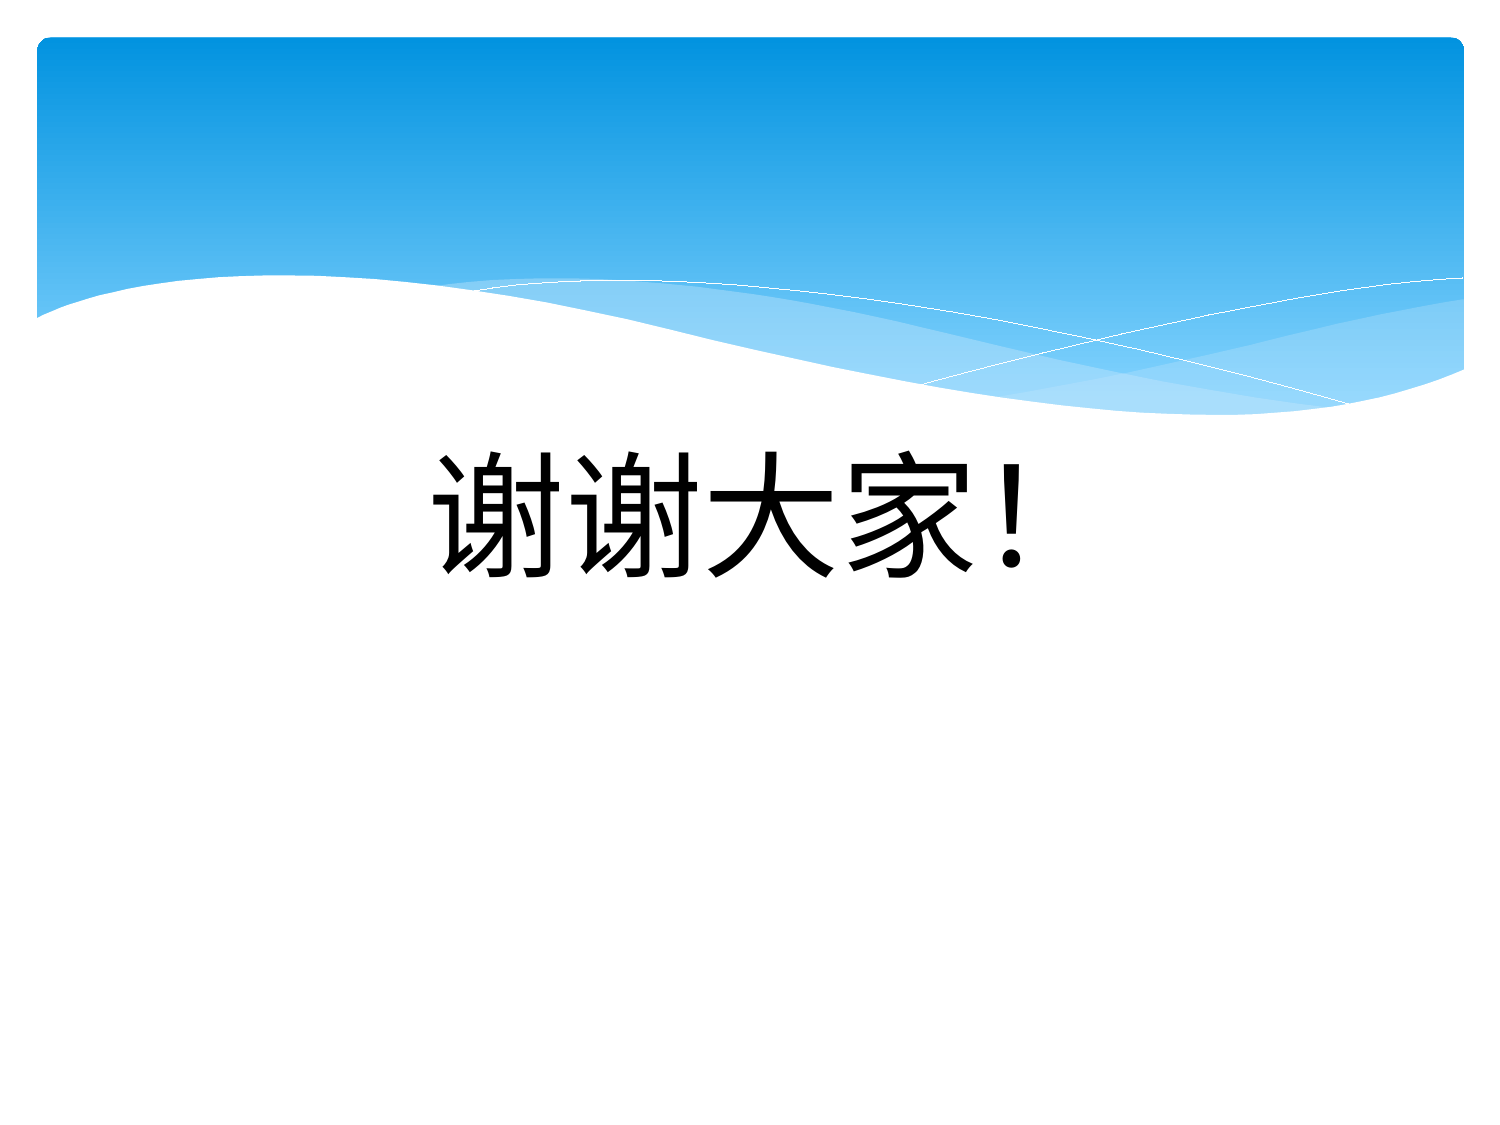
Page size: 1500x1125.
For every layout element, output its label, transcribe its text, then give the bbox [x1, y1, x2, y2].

list 谢谢大家！ [64, 125, 1415, 868]
